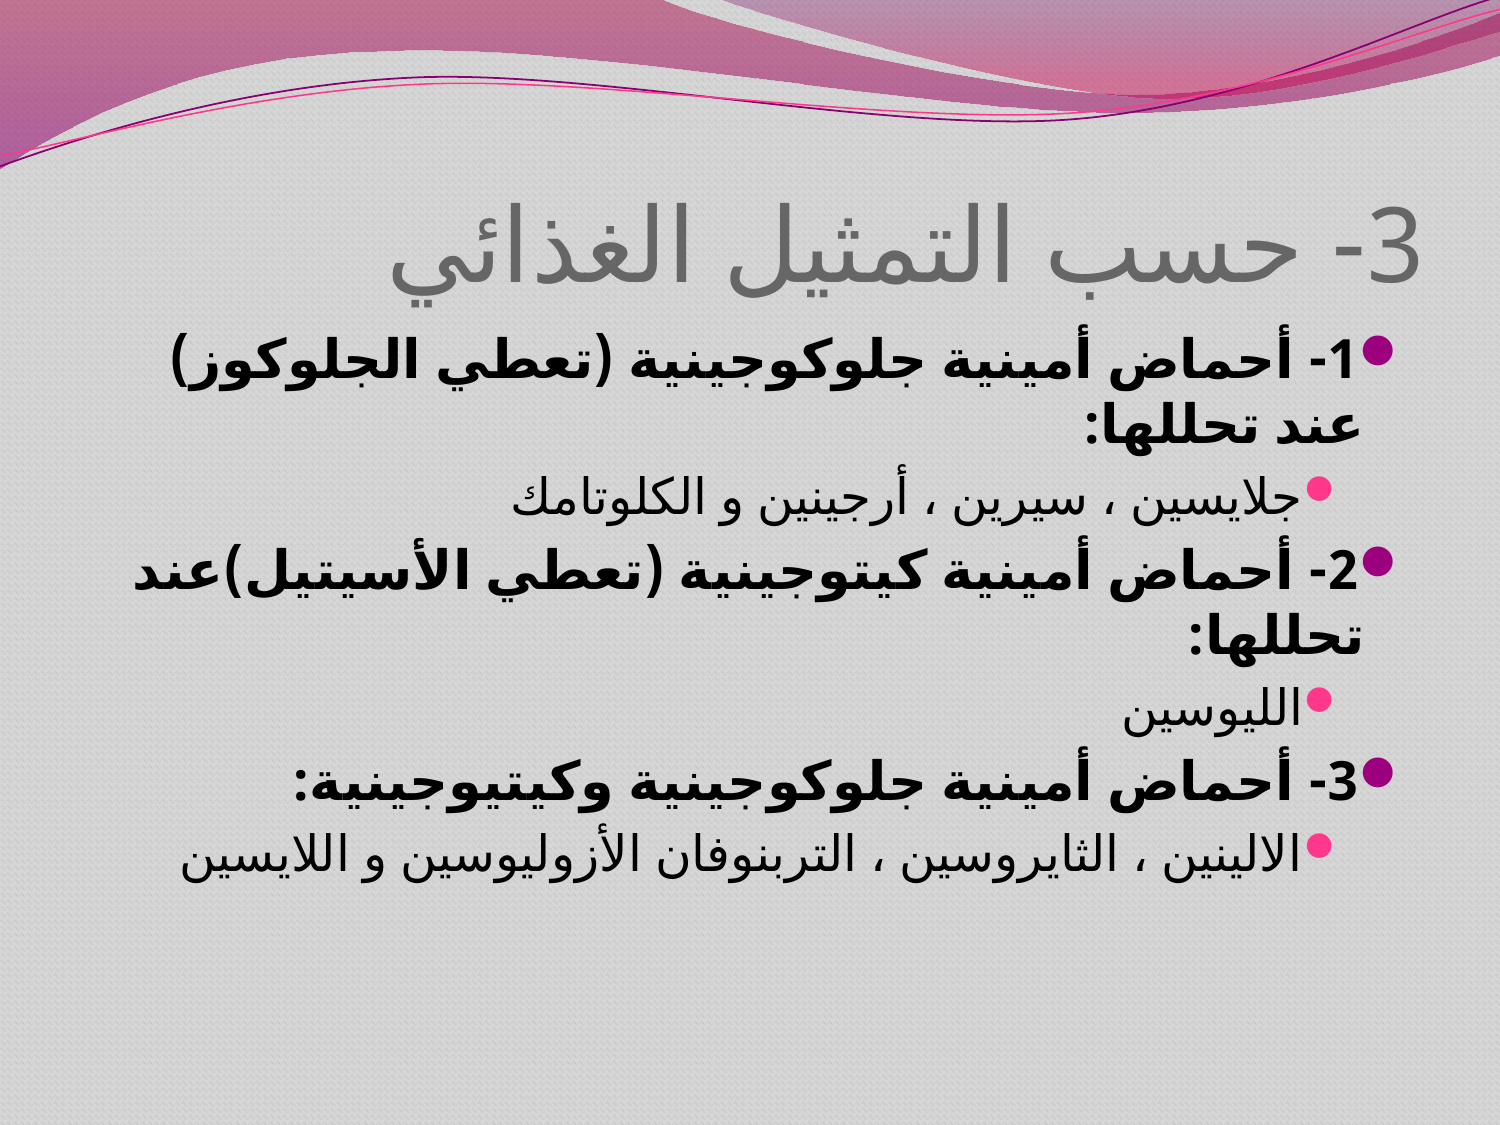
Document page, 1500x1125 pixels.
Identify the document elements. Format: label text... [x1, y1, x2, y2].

title 3- حسب التمثيل الغذائي [75, 115, 1425, 303]
list 1- أحماض أمينية جلوكوجينية (تعطي الجلوكوز) عند تحللها: جلايسين ، سيرين ، أرجينين و الكلوتامك 2- أحماض أمينية كيتوجينية (تعطي الأسيتيل)عند تحللها: الليوسين 3- أحماض أمينية جلوكوجينية وكيتيوجينية: الالينين ، الثايروسين ، التربنوفان الأزوليوسين و اللايسين [75, 317, 1425, 1038]
